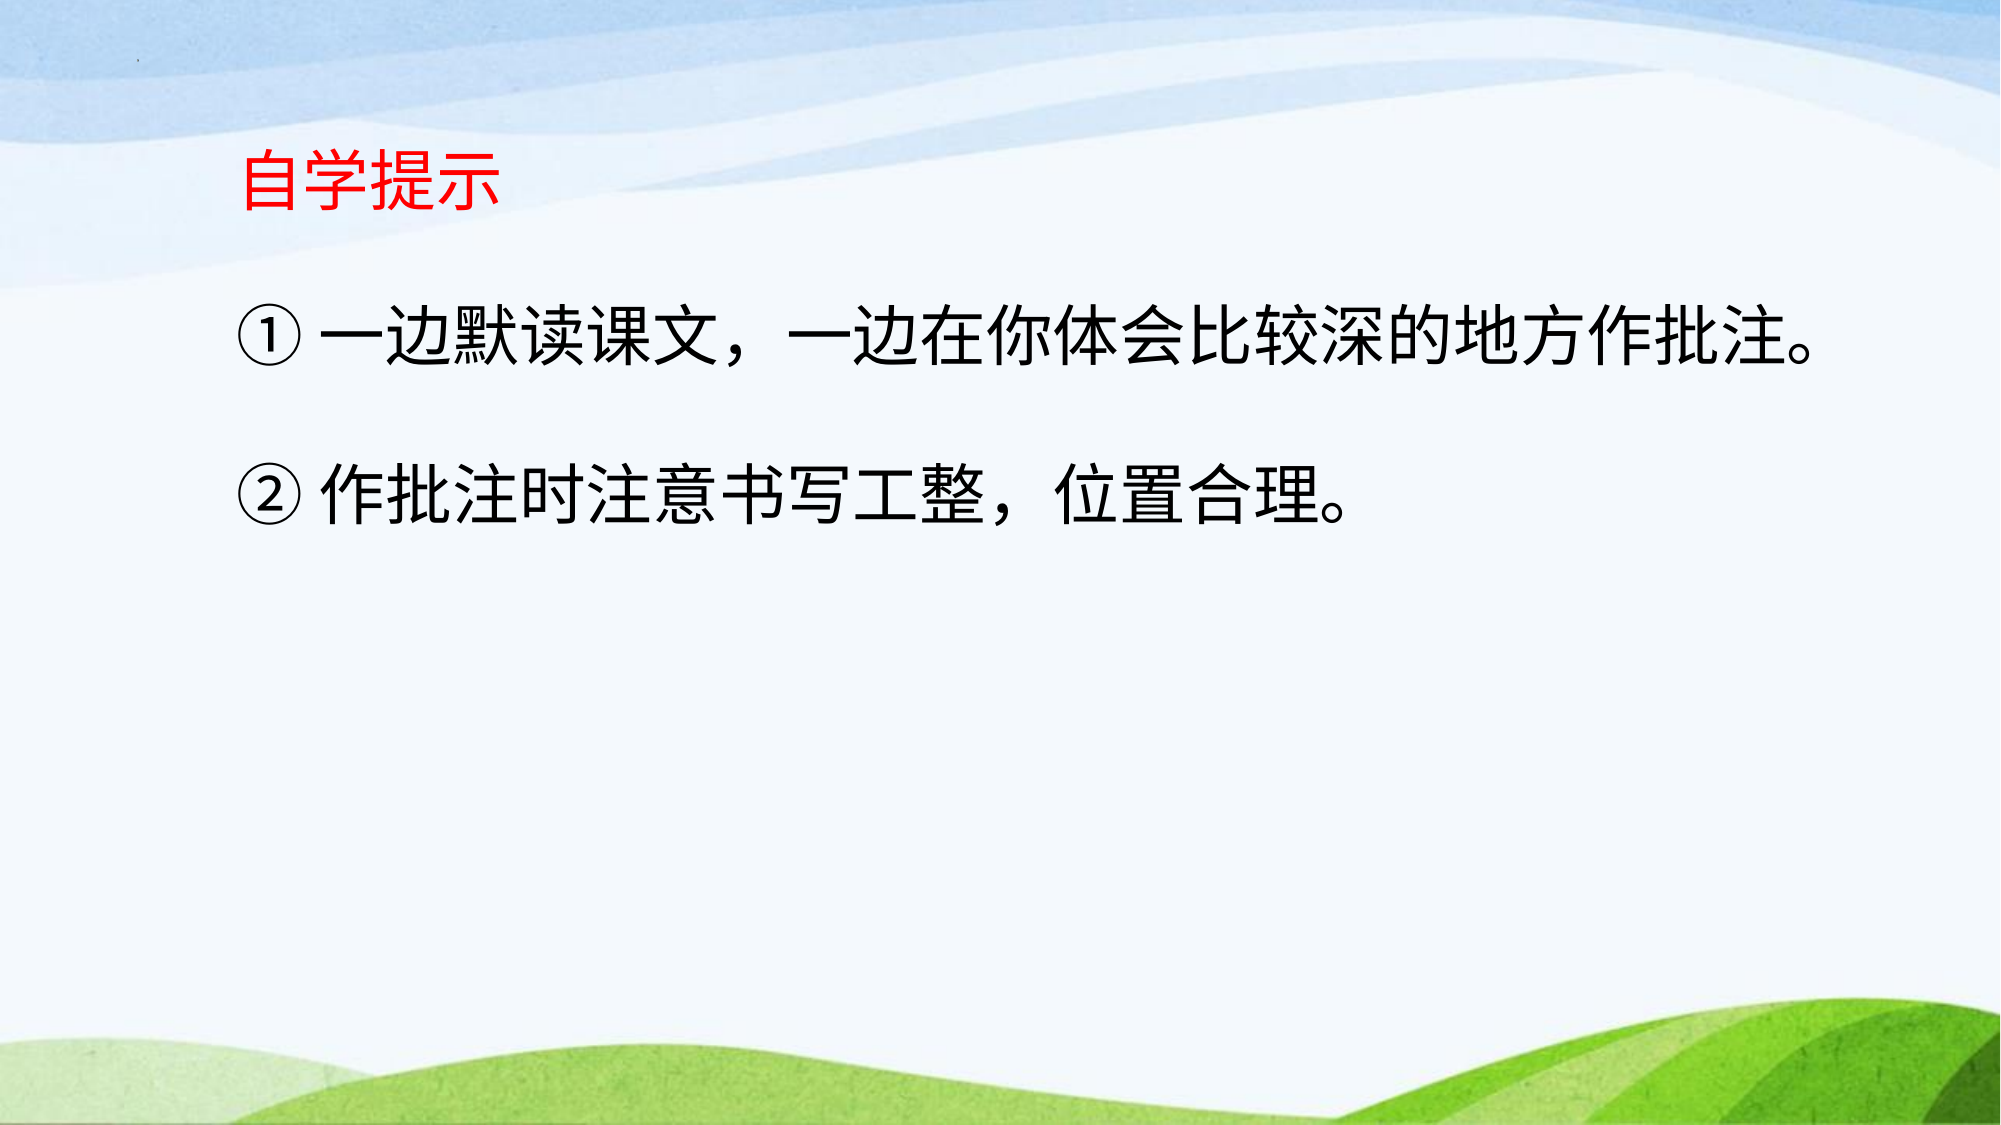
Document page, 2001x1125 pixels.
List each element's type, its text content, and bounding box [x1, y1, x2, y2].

picture [0, 0, 2001, 1125]
text_box ①一边默读课文，一边在你体会比较深的地方作批注。 ②作批注时注意书写工整，位置合理。 [221, 286, 1856, 541]
text_box 自学提示 [221, 131, 619, 227]
